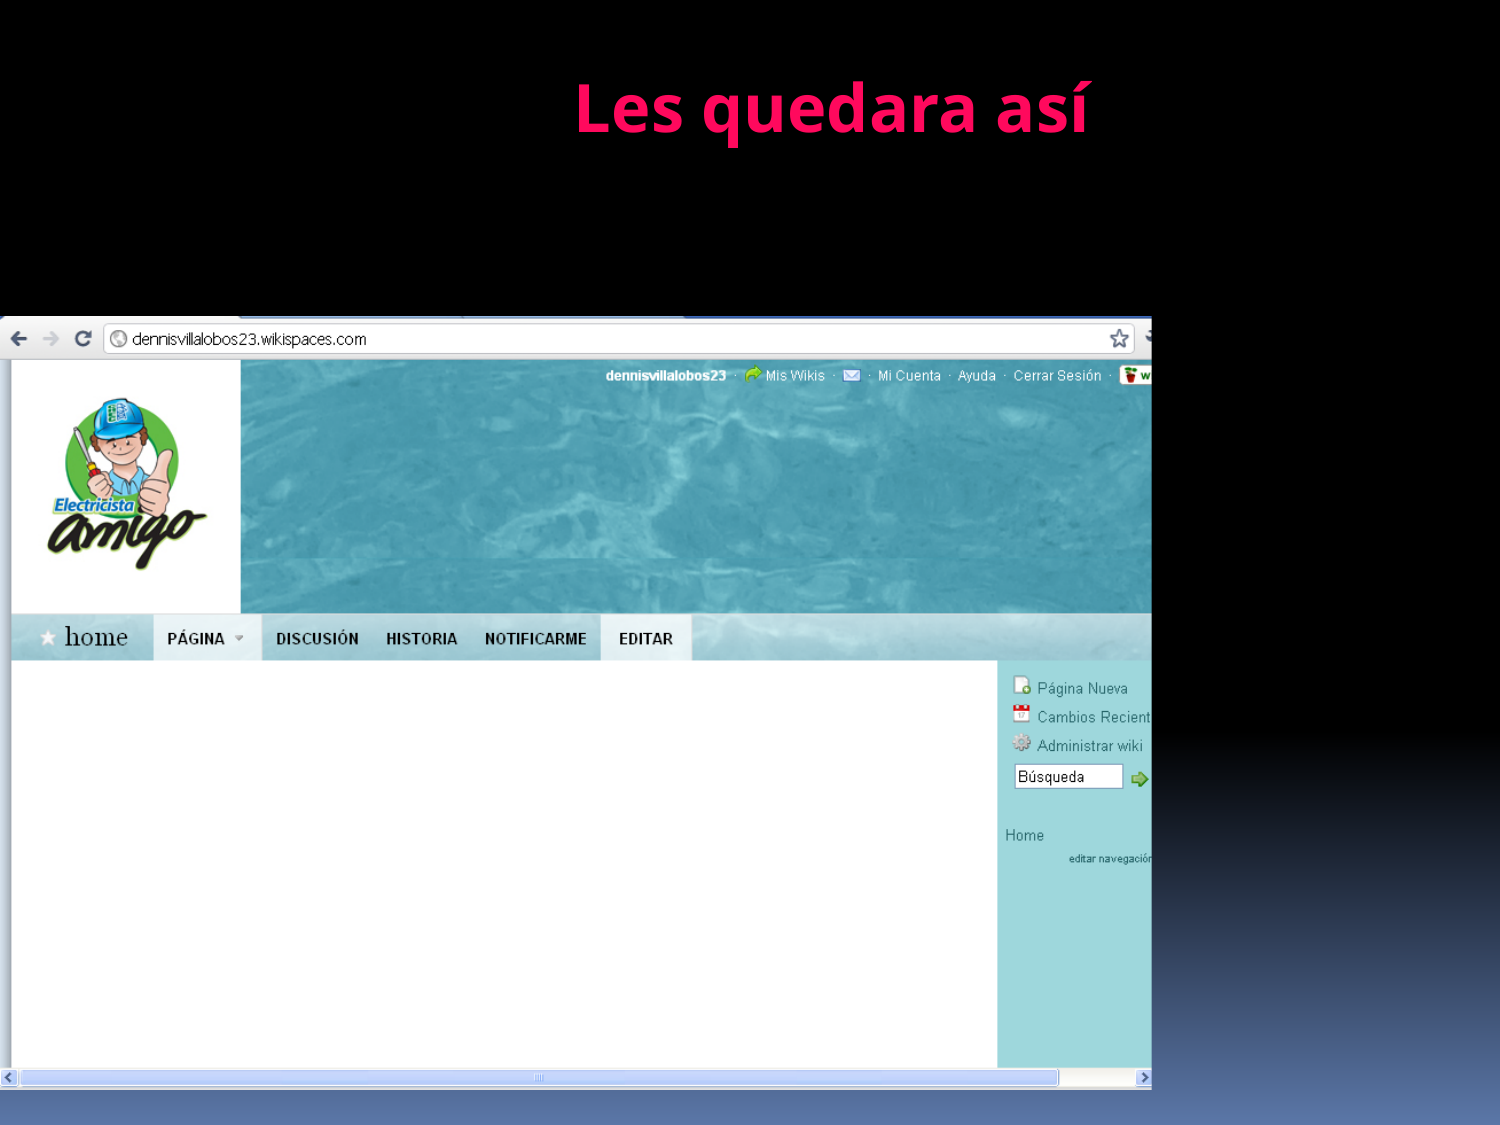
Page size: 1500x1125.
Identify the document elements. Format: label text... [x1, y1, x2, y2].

text_box Les quedara así [456, 58, 1207, 234]
picture [0, 315, 1152, 1091]
